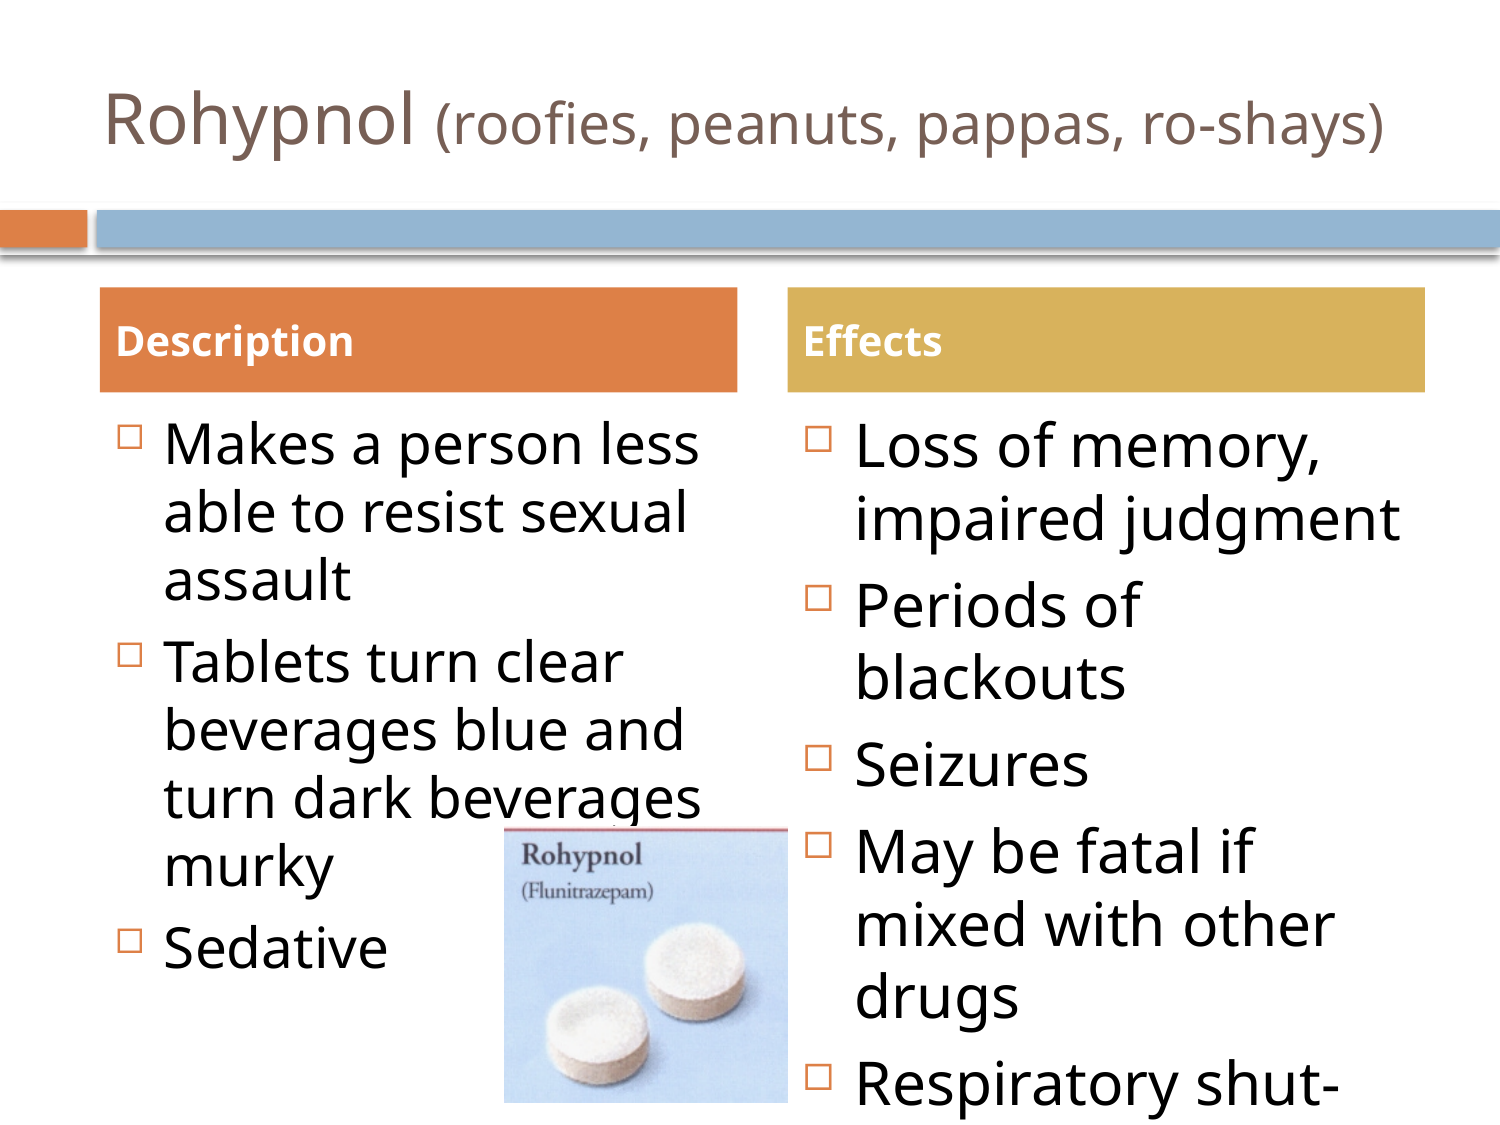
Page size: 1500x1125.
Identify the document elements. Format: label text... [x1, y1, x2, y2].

list Description [99, 287, 738, 393]
list Loss of memory, impaired judgment Periods of blackouts Seizures May be fatal if mixed with other drugs Respiratory shut-down [787, 399, 1425, 988]
picture [503, 826, 788, 1103]
list Makes a person less able to resist sexual assault Tablets turn clear beverages blue and turn dark beverages murky Sedative [99, 399, 738, 988]
list Effects [787, 287, 1425, 393]
title Rohypnol (roofies, peanuts, pappas, ro-shays) [87, 44, 1425, 188]
